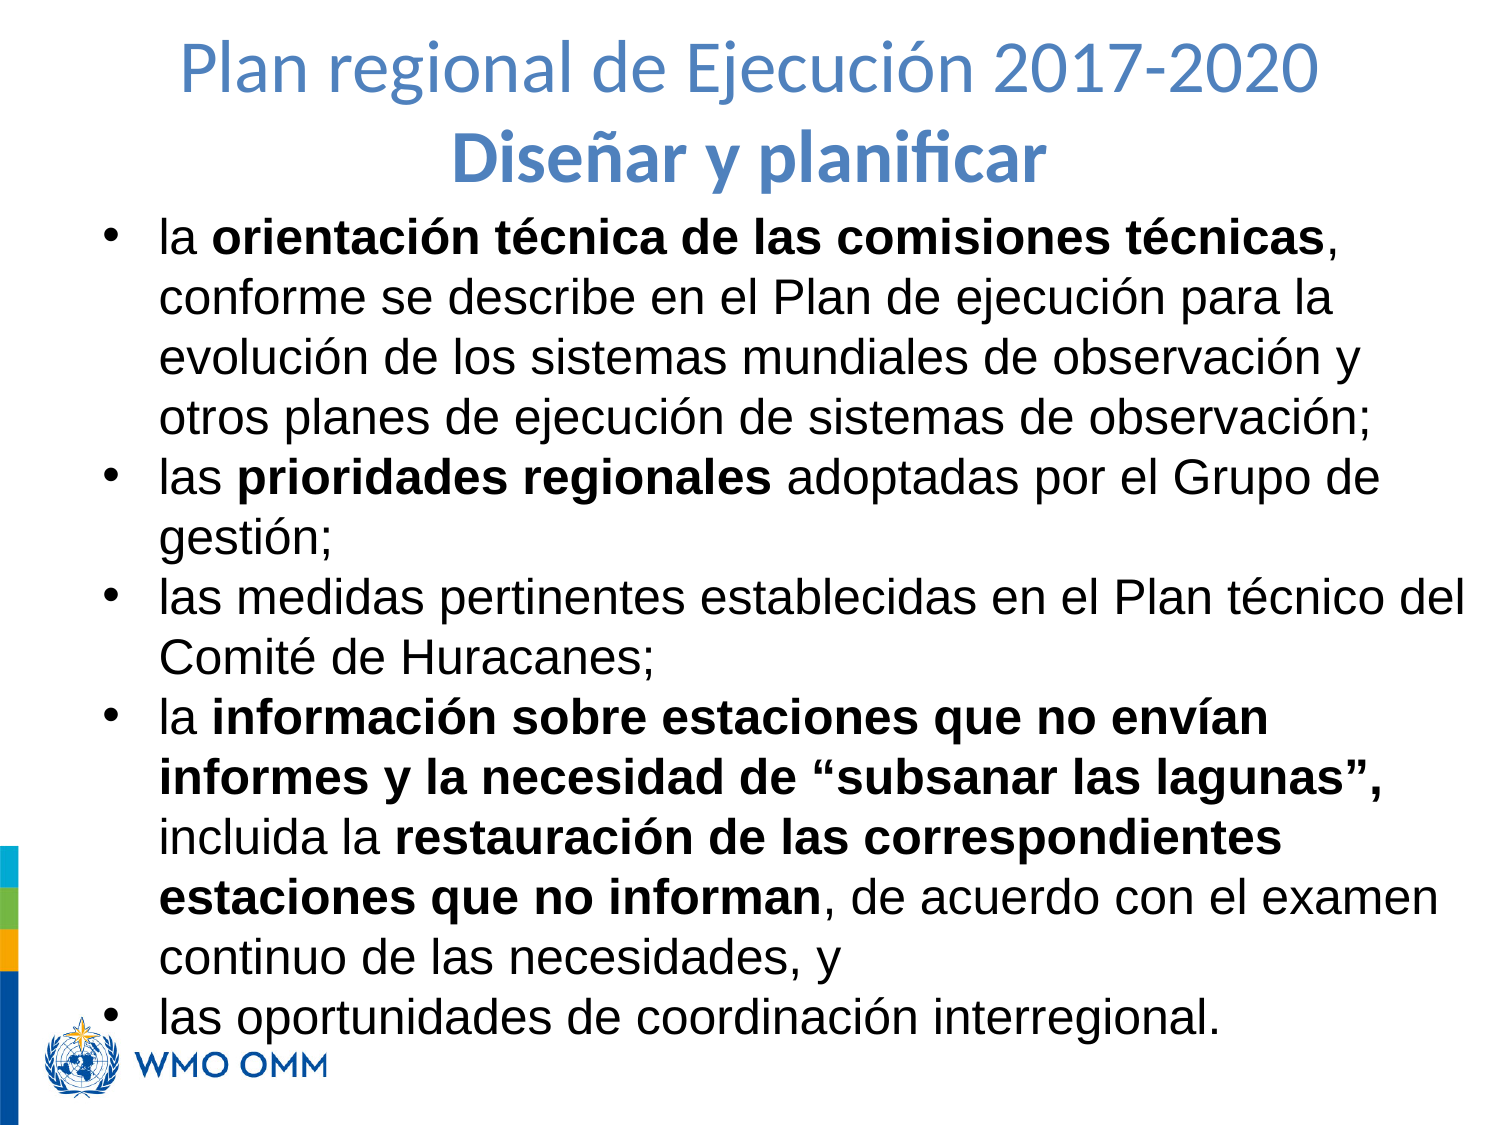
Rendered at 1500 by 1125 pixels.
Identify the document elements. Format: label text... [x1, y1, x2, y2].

picture [0, 845, 327, 1125]
list la orientación técnica de las comisiones técnicas, conforme se describe en el Plan de ejecución para la evolución de los sistemas mundiales de observación y otros planes de ejecución de sistemas de observación; las prioridades regionales adoptadas por el Grupo de gestión; las medidas pertinentes establecidas en el Plan técnico del Comité de Huracanes; la información sobre estaciones que no envían informes y la necesidad de “subsanar las lagunas”, incluida la restauración de las correspondientes estaciones que no informan, de acuerdo con el examen continuo de las necesidades, y las oportunidades de coordinación interregional. [87, 197, 1485, 1041]
title Plan regional de Ejecución 2017-2020 Diseñar y planificar [75, 29, 1425, 186]
